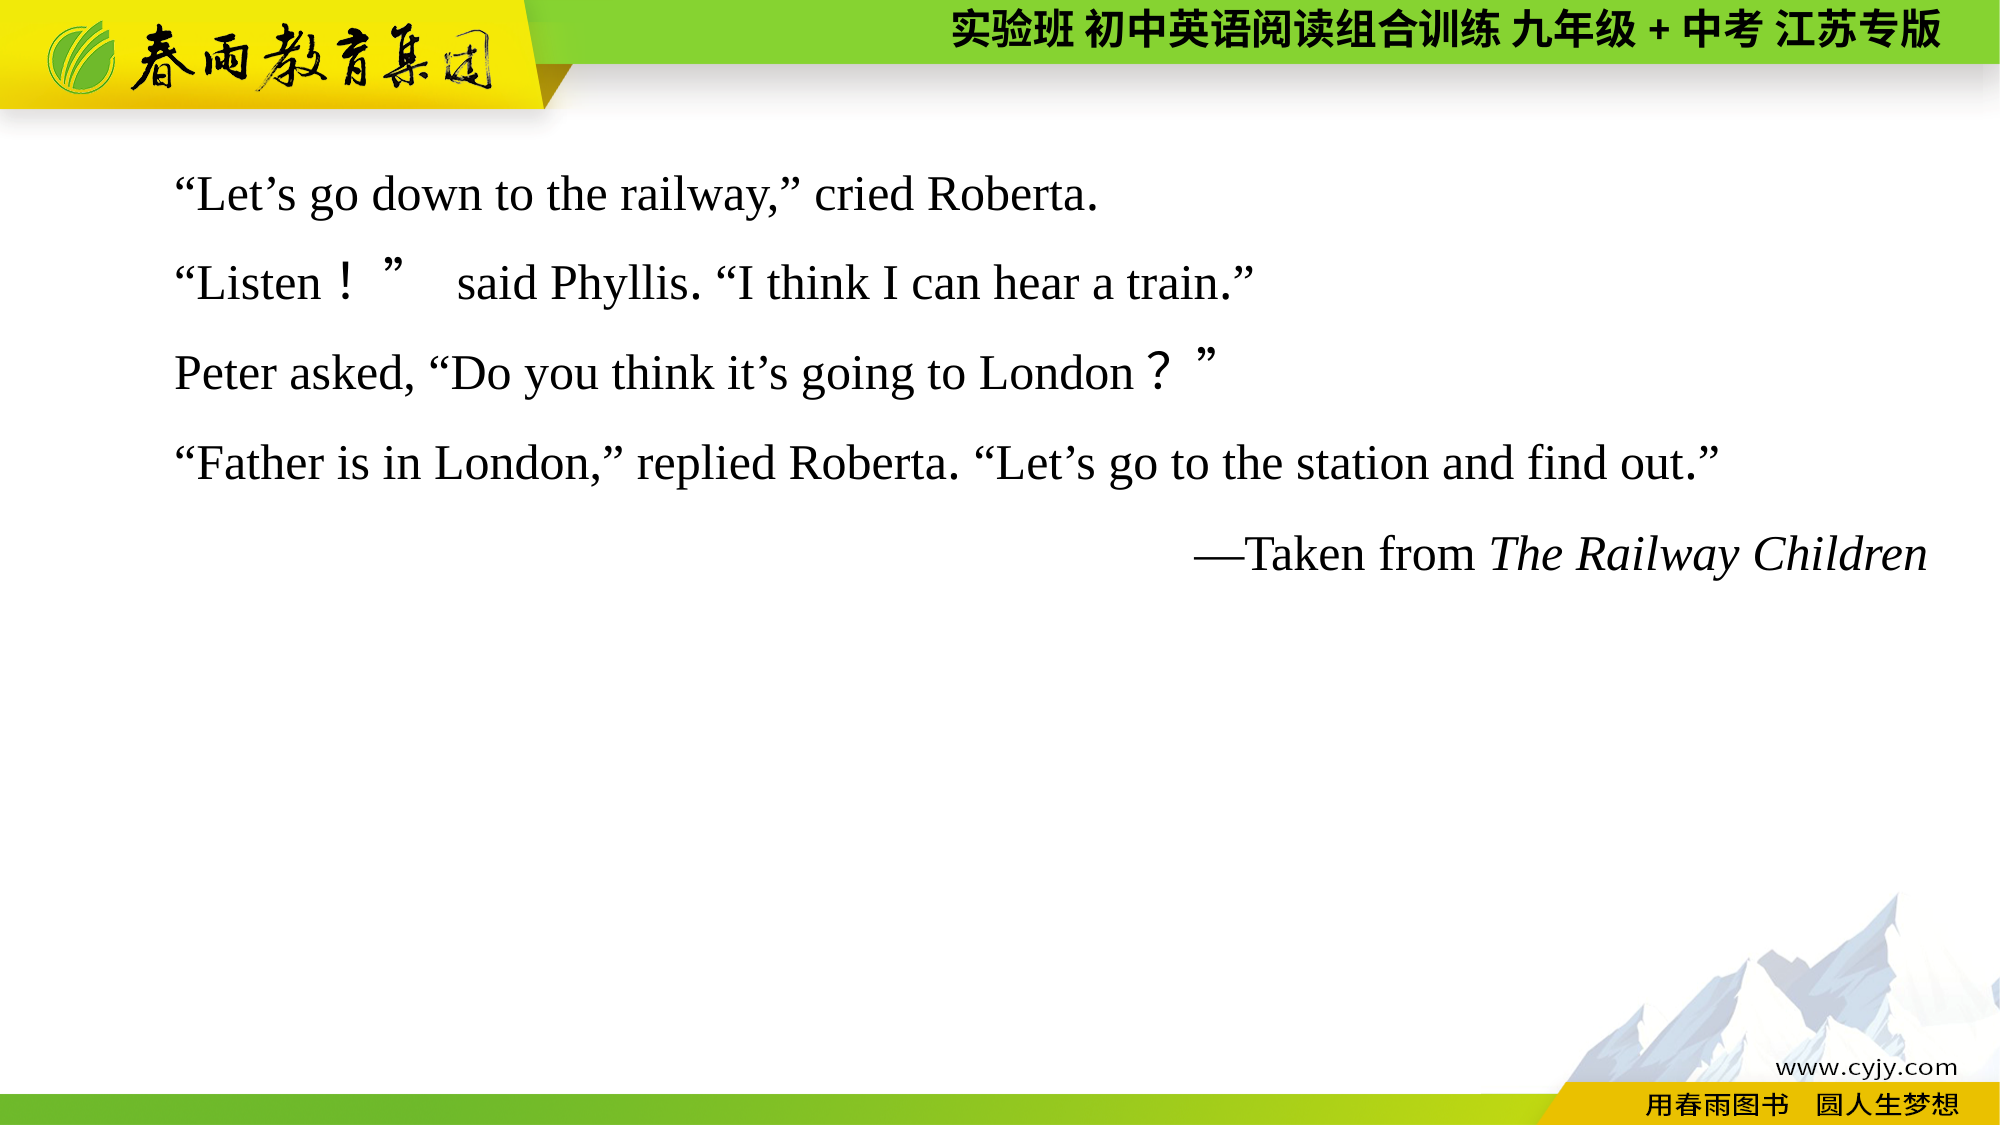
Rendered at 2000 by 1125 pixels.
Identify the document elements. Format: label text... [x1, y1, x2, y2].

list “Let’s go down to the railway,” cried Roberta. “Listen！” said Phyllis. “I think I can hear a train.” Peter asked, “Do you think it’s going to London？” “Father is in London,” replied Roberta. “Let’s go to the station and find out.” —Taken from The Railway Children [59, 122, 1944, 582]
picture [0, 0, 2000, 1125]
